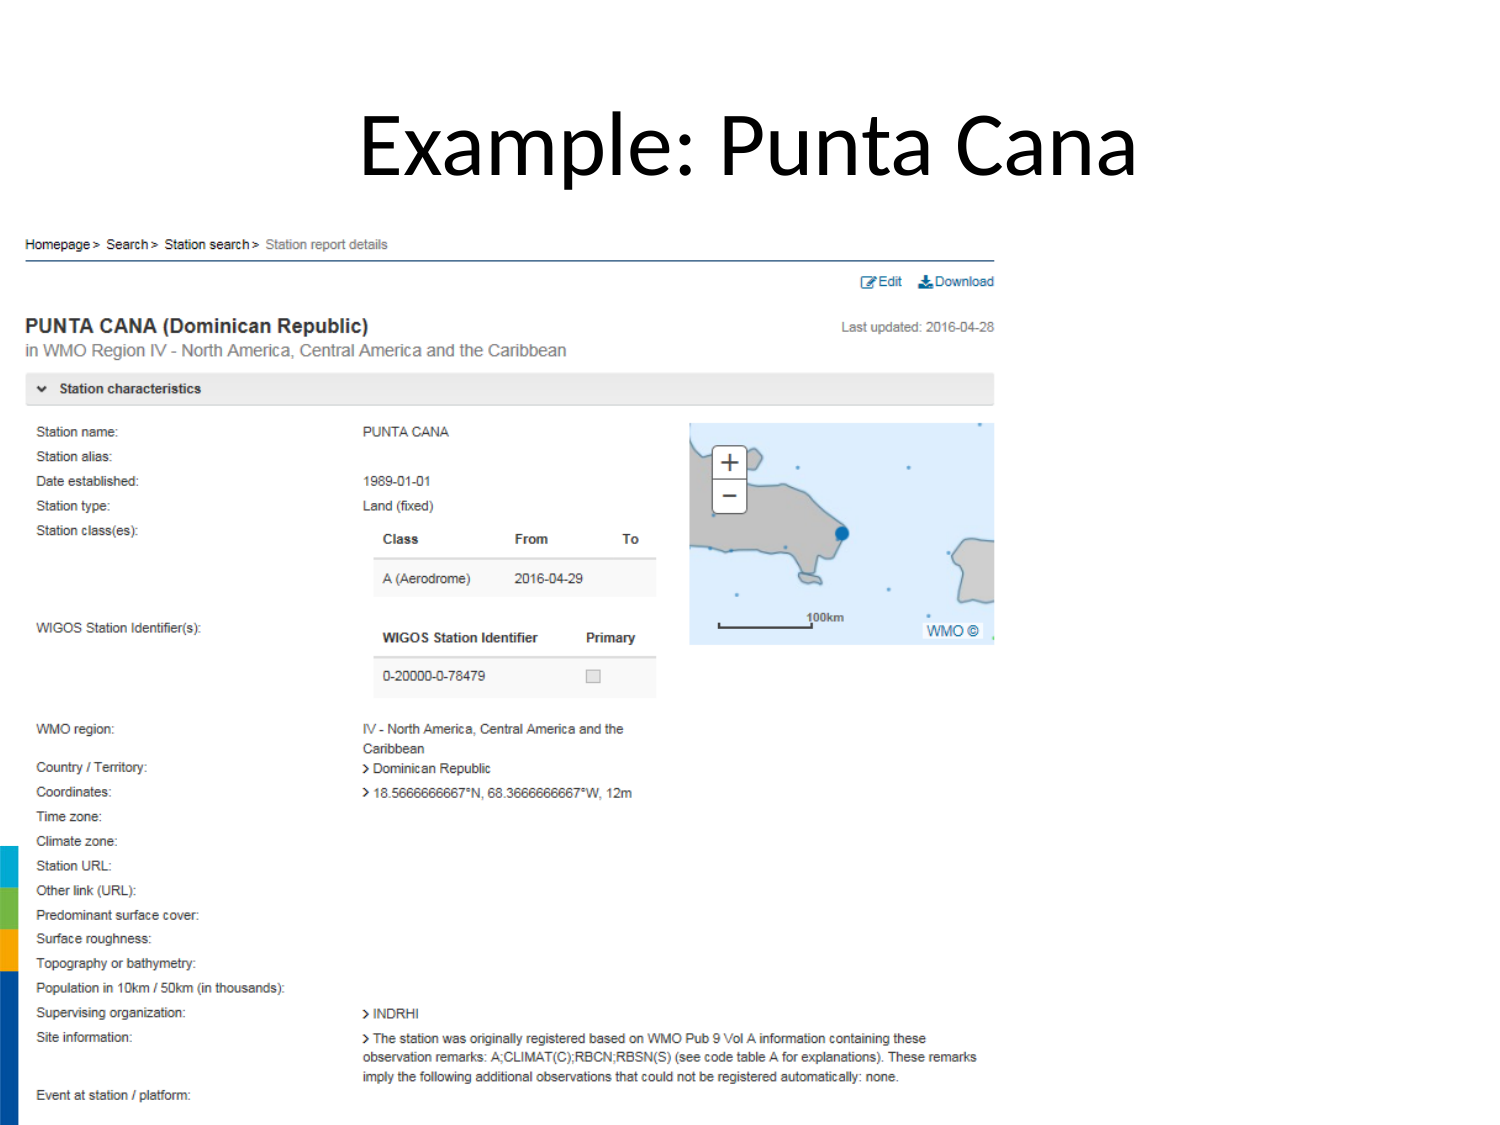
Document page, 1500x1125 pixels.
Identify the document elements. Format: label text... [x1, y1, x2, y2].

picture [0, 232, 1003, 1125]
title Example: Punta Cana [75, 45, 1425, 233]
